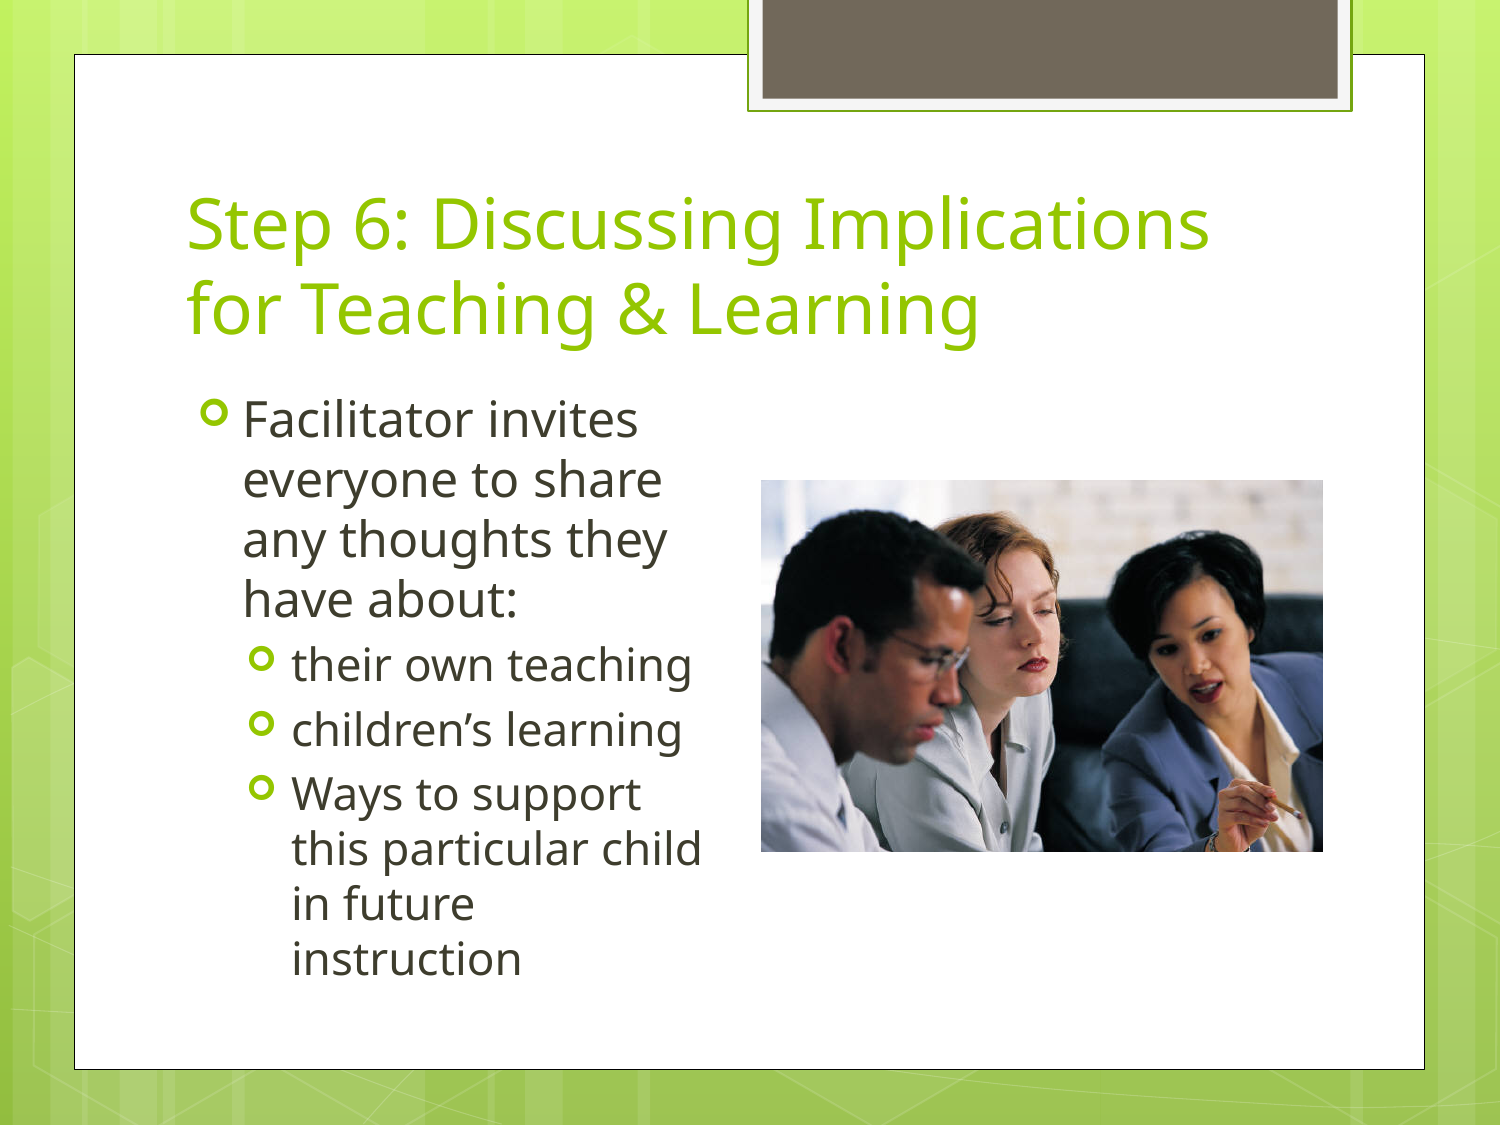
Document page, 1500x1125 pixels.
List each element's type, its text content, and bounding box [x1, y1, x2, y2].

list Facilitator invites everyone to share any thoughts they have about: their own teaching children’s learning Ways to support this particular child in future instruction [171, 379, 732, 953]
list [761, 480, 1324, 852]
title Step 6: Discussing Implications for Teaching & Learning [171, 168, 1324, 357]
